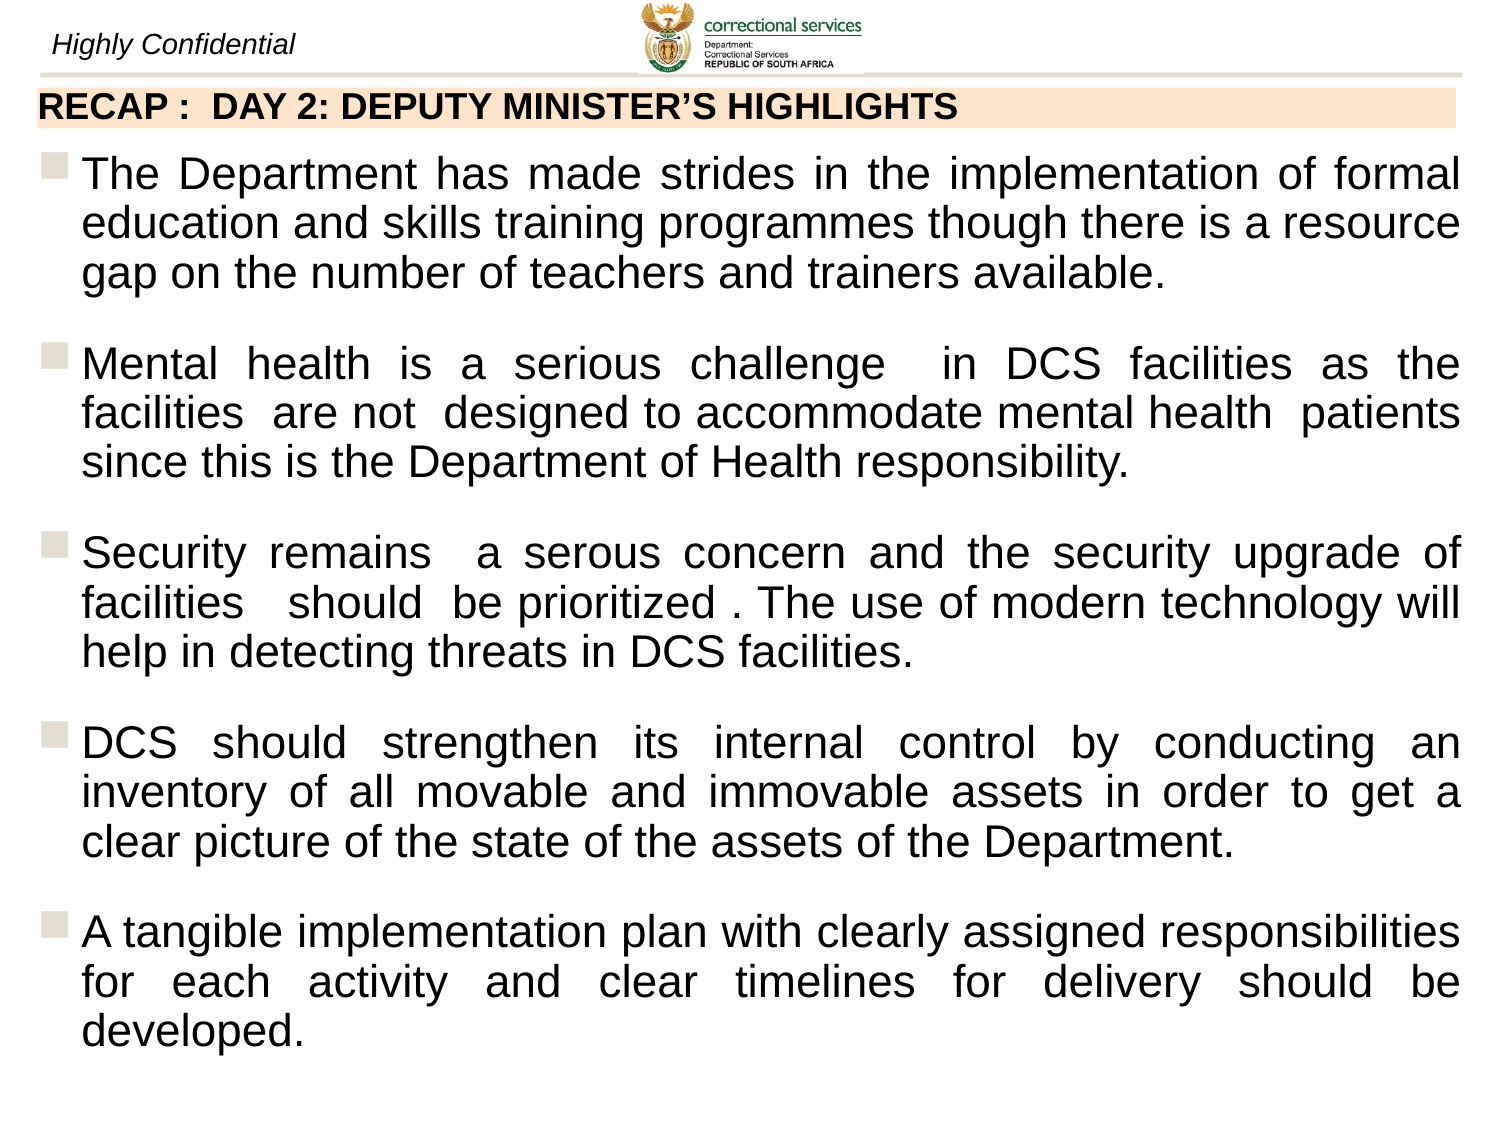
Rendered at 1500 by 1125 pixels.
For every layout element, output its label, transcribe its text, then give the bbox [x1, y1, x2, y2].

title RECAP : DAY 2: DEPUTY MINISTER’S HIGHLIGHTS [36, 86, 1457, 129]
list The Department has made strides in the implementation of formal education and skills training programmes though there is a resource gap on the number of teachers and trainers available. Mental health is a serious challenge in DCS facilities as the facilities are not designed to accommodate mental health patients since this is the Department of Health responsibility. Security remains a serous concern and the security upgrade of facilities should be prioritized . The use of modern technology will help in detecting threats in DCS facilities. DCS should strengthen its internal control by conducting an inventory of all movable and immovable assets in order to get a clear picture of the state of the assets of the Department. A tangible implementation plan with clearly assigned responsibilities for each activity and clear timelines for delivery should be developed. [36, 149, 1463, 1101]
picture [639, 0, 864, 74]
